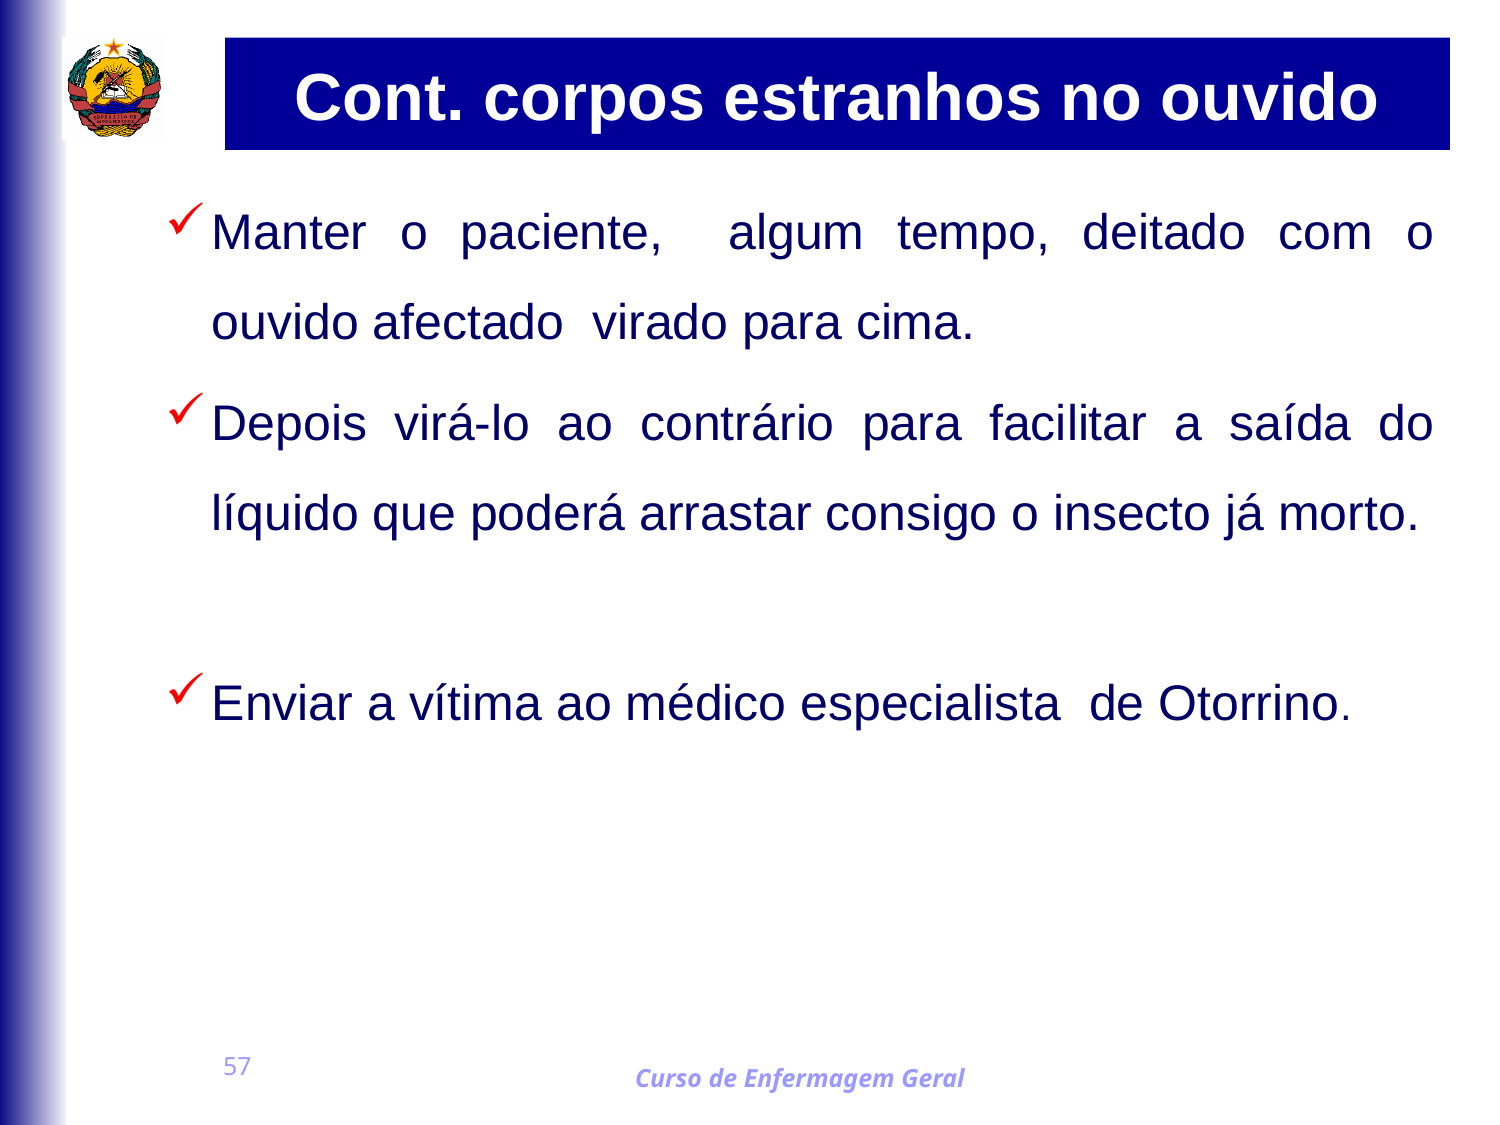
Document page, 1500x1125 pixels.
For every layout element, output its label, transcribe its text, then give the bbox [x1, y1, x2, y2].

slide_number 57 [62, 1037, 413, 1098]
footer Curso de Enfermagem Geral [499, 1049, 1101, 1101]
list Manter o paciente, algum tempo, deitado com o ouvido afectado virado para cima. Depois virá-lo ao contrário para facilitar a saída do líquido que poderá arrastar consigo o insecto já morto. Enviar a vítima ao médico especialista de Otorrino. [74, 162, 1451, 988]
title Cont. corpos estranhos no ouvido [224, 37, 1451, 151]
